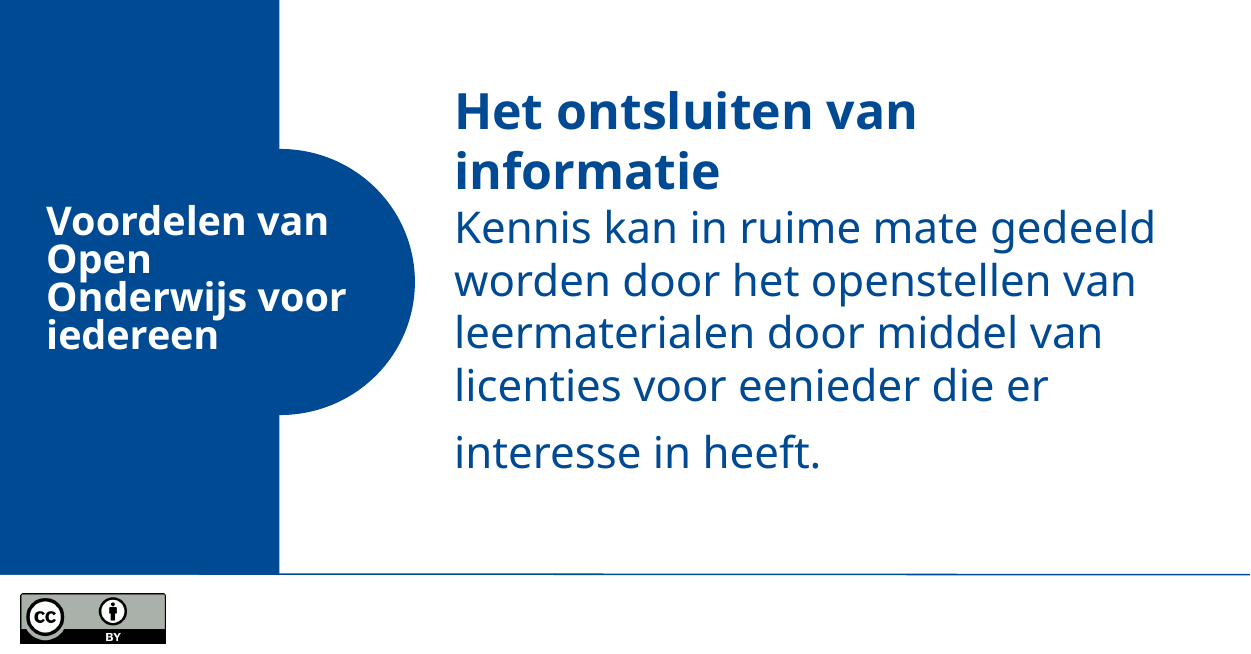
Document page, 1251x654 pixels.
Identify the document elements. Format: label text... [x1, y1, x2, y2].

picture [20, 592, 166, 645]
text_box Voordelen van Open Onderwijs voor iedereen [31, 190, 411, 372]
text_box [0, 0, 280, 573]
text_box [181, 372, 380, 416]
text_box Het ontsluiten van informatie Kennis kan in ruime mate gedeeld worden door het openstellen van leermaterialen door middel van licenties voor eenieder die er interesse in heeft. [439, 64, 1189, 495]
text_box [183, 148, 378, 190]
text_box [0, 582, 1250, 654]
text_box [411, 250, 415, 314]
